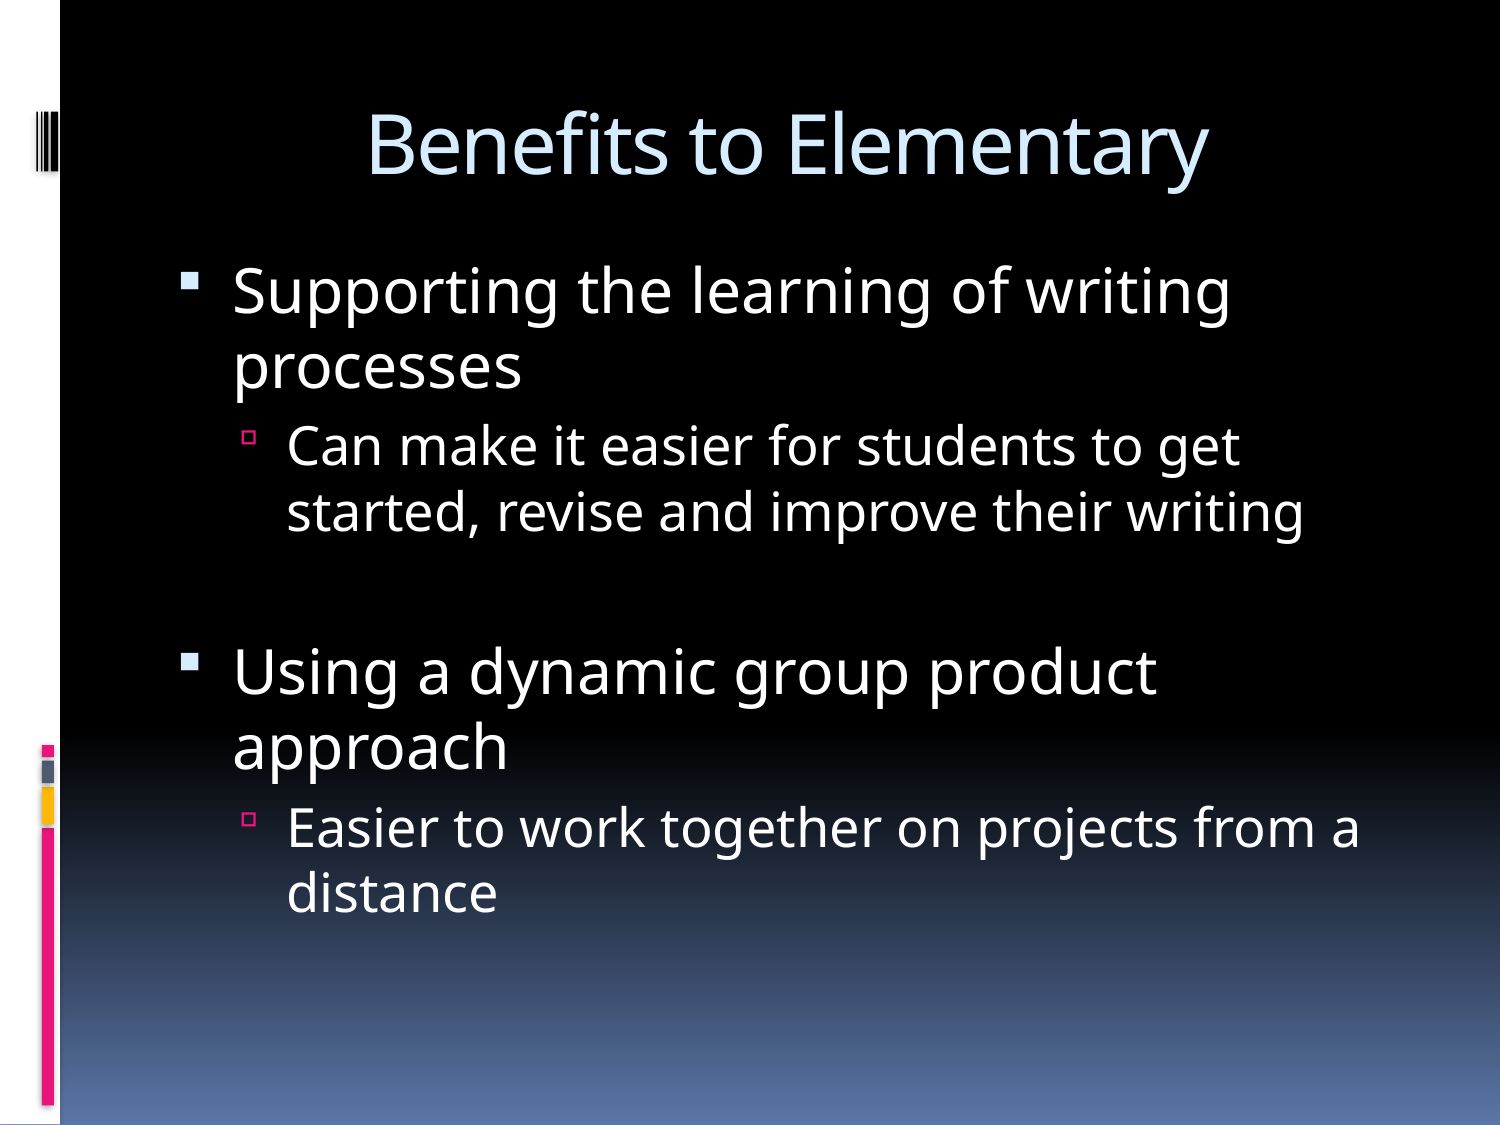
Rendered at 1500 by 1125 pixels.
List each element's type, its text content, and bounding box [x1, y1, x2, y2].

title Benefits to Elementary [150, 83, 1425, 234]
list Supporting the learning of writing processes Can make it easier for students to get started, revise and improve their writing Using a dynamic group product approach Easier to work together on projects from a distance [150, 243, 1425, 1043]
